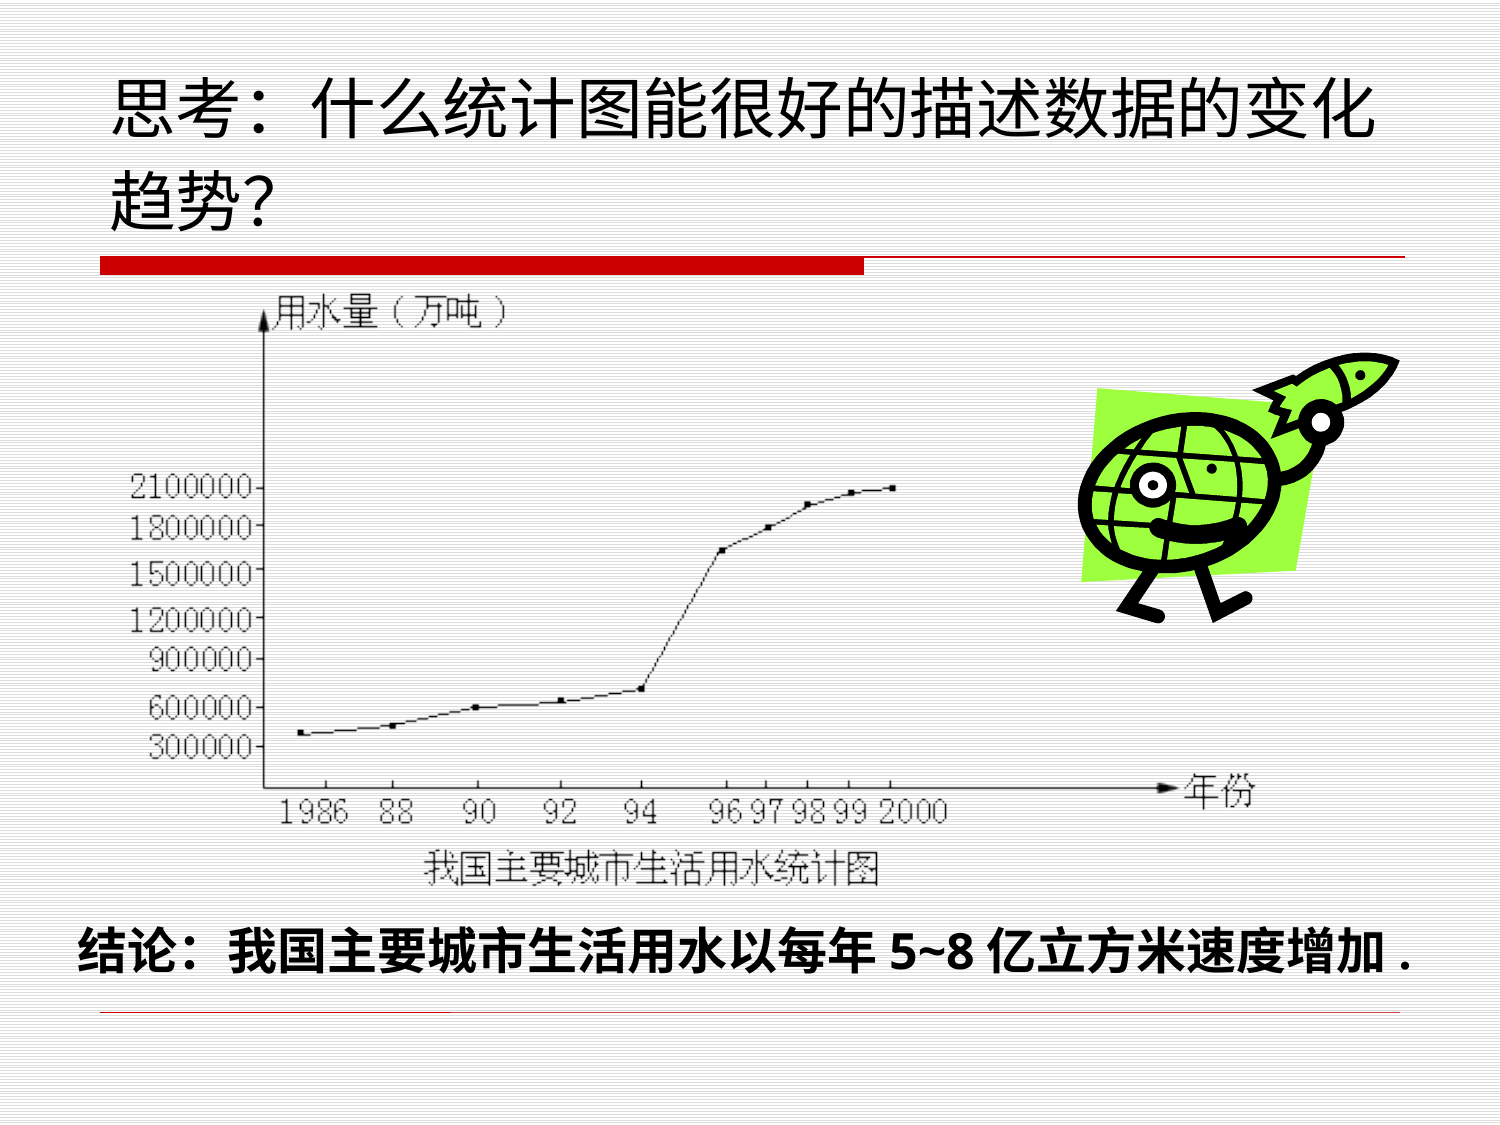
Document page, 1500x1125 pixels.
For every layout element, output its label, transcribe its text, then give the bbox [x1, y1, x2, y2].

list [124, 287, 1263, 896]
picture [1074, 349, 1400, 625]
title 思考：什么统计图能很好的描述数据的变化趋势？ [94, 50, 1407, 250]
text_box 结论：我国主要城市生活用水以每年5~8亿立方米速度增加. [62, 912, 1436, 988]
